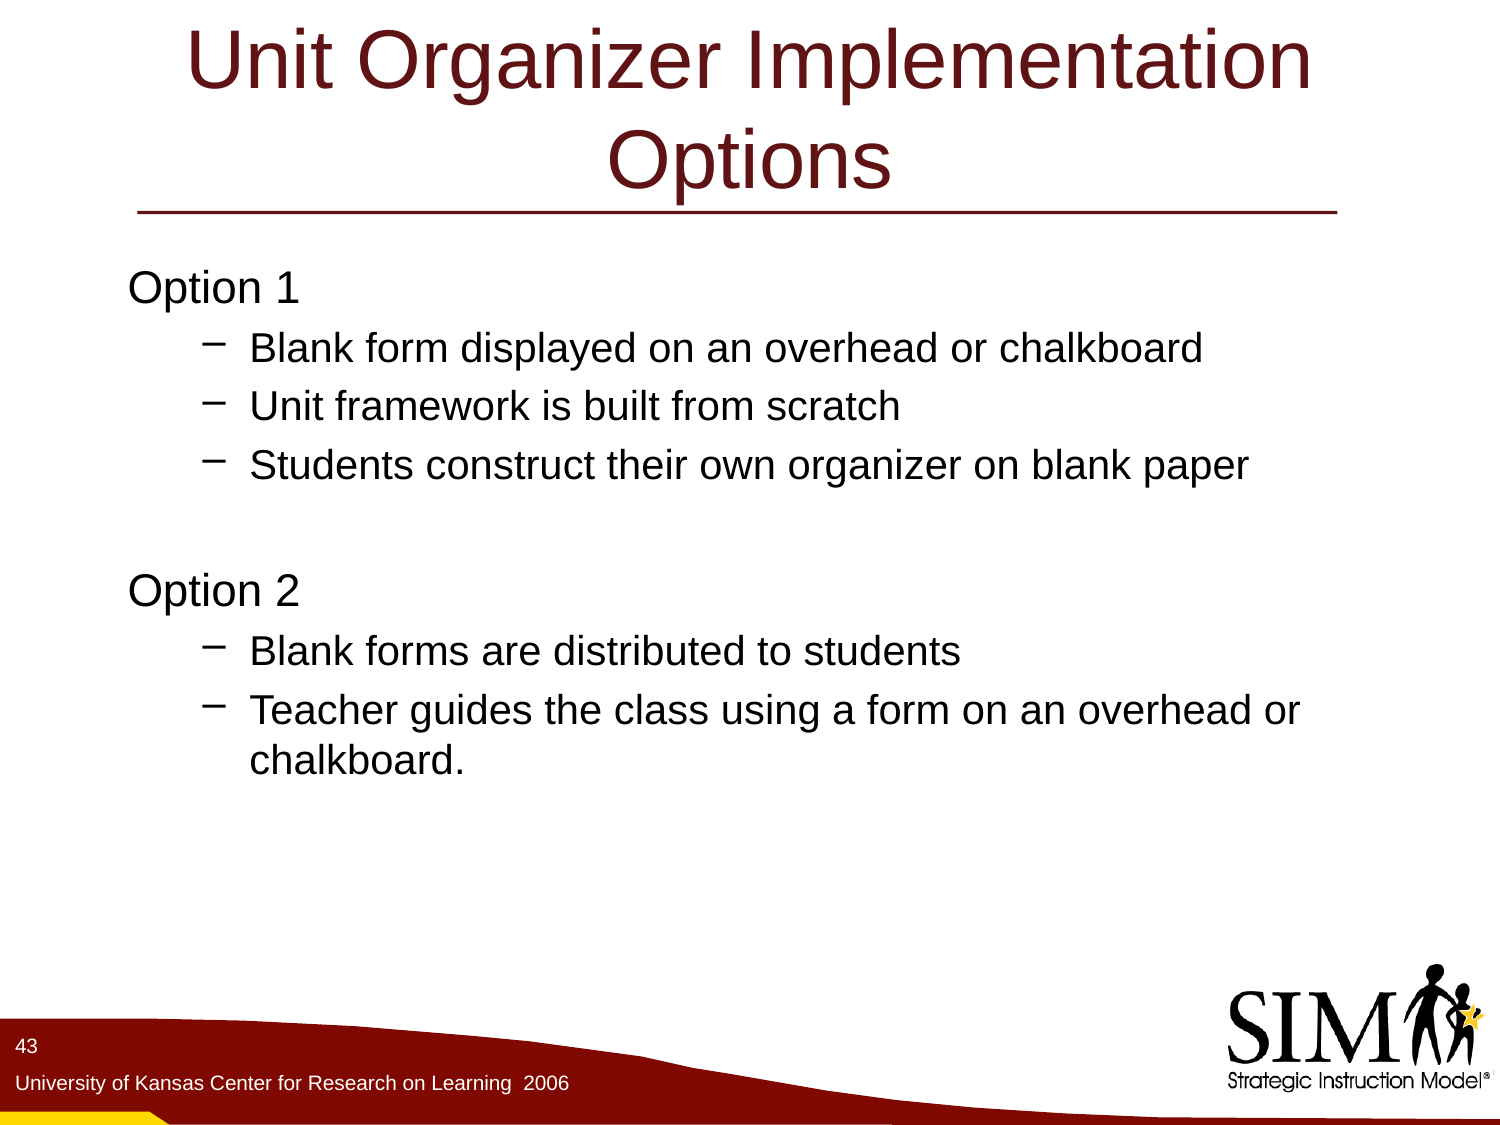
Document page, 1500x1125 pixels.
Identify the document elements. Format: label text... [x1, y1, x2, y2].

list Option 1 Blank form displayed on an overhead or chalkboard Unit framework is built from scratch Students construct their own organizer on blank paper Option 2 Blank forms are distributed to students Teacher guides the class using a form on an overhead or chalkboard. [112, 249, 1388, 901]
picture [1222, 949, 1500, 1108]
footer University of Kansas Center for Research on Learning 2006 [0, 1062, 626, 1101]
slide_number 43 [0, 1024, 313, 1062]
title Unit Organizer Implementation Options [112, 74, 1388, 213]
